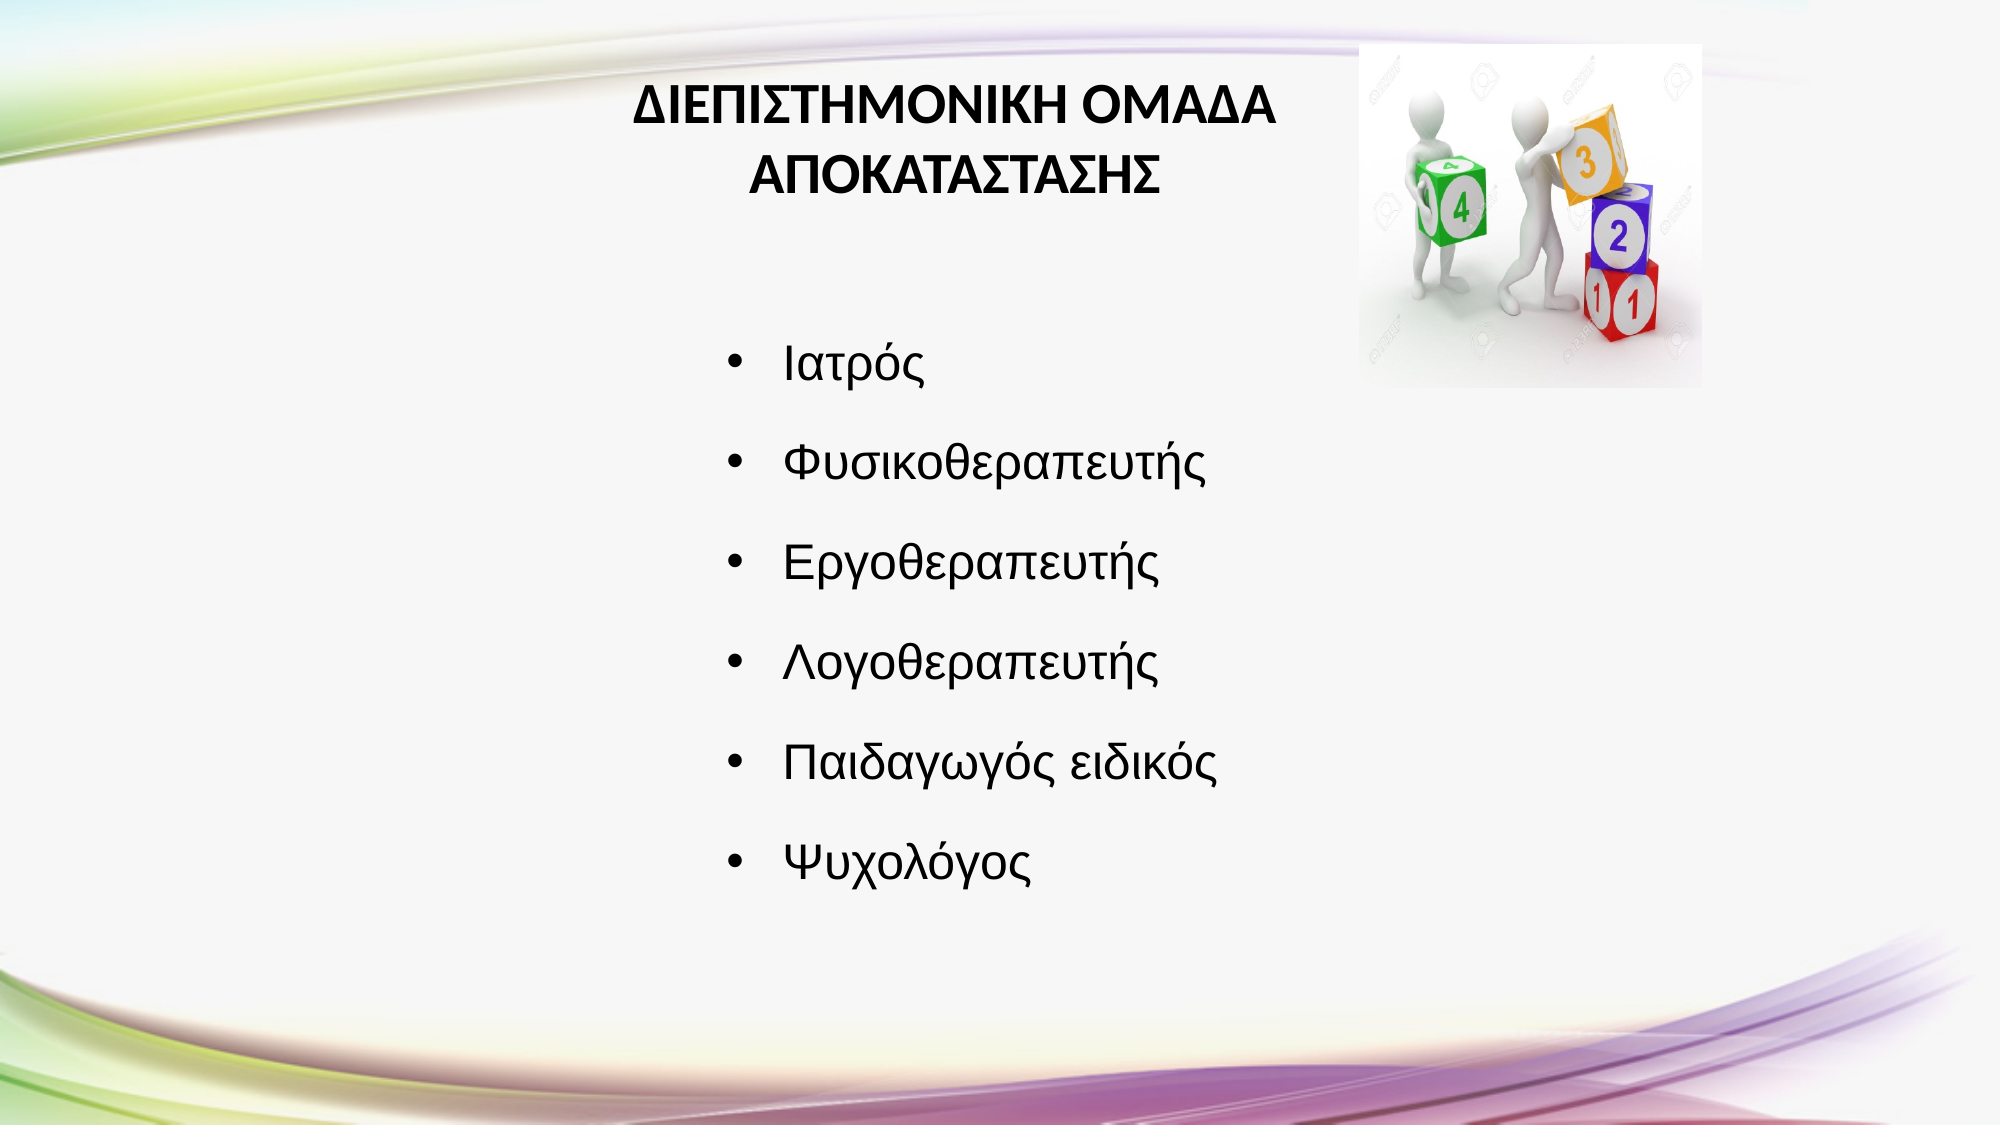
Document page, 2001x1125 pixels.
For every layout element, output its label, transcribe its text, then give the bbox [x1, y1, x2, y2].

text_box ΔΙΕΠΙΣΤΗΜΟΝΙΚΗ ΟΜΑΔΑ ΑΠΟΚΑΤΑΣΤΑΣΗΣ [550, 54, 1354, 216]
text_box Ιατρός Φυσικοθεραπευτής Εργοθεραπευτής Λογοθεραπευτής Παιδαγωγός ειδικός Ψυχολόγος [711, 292, 1289, 945]
picture [0, 0, 2001, 1125]
